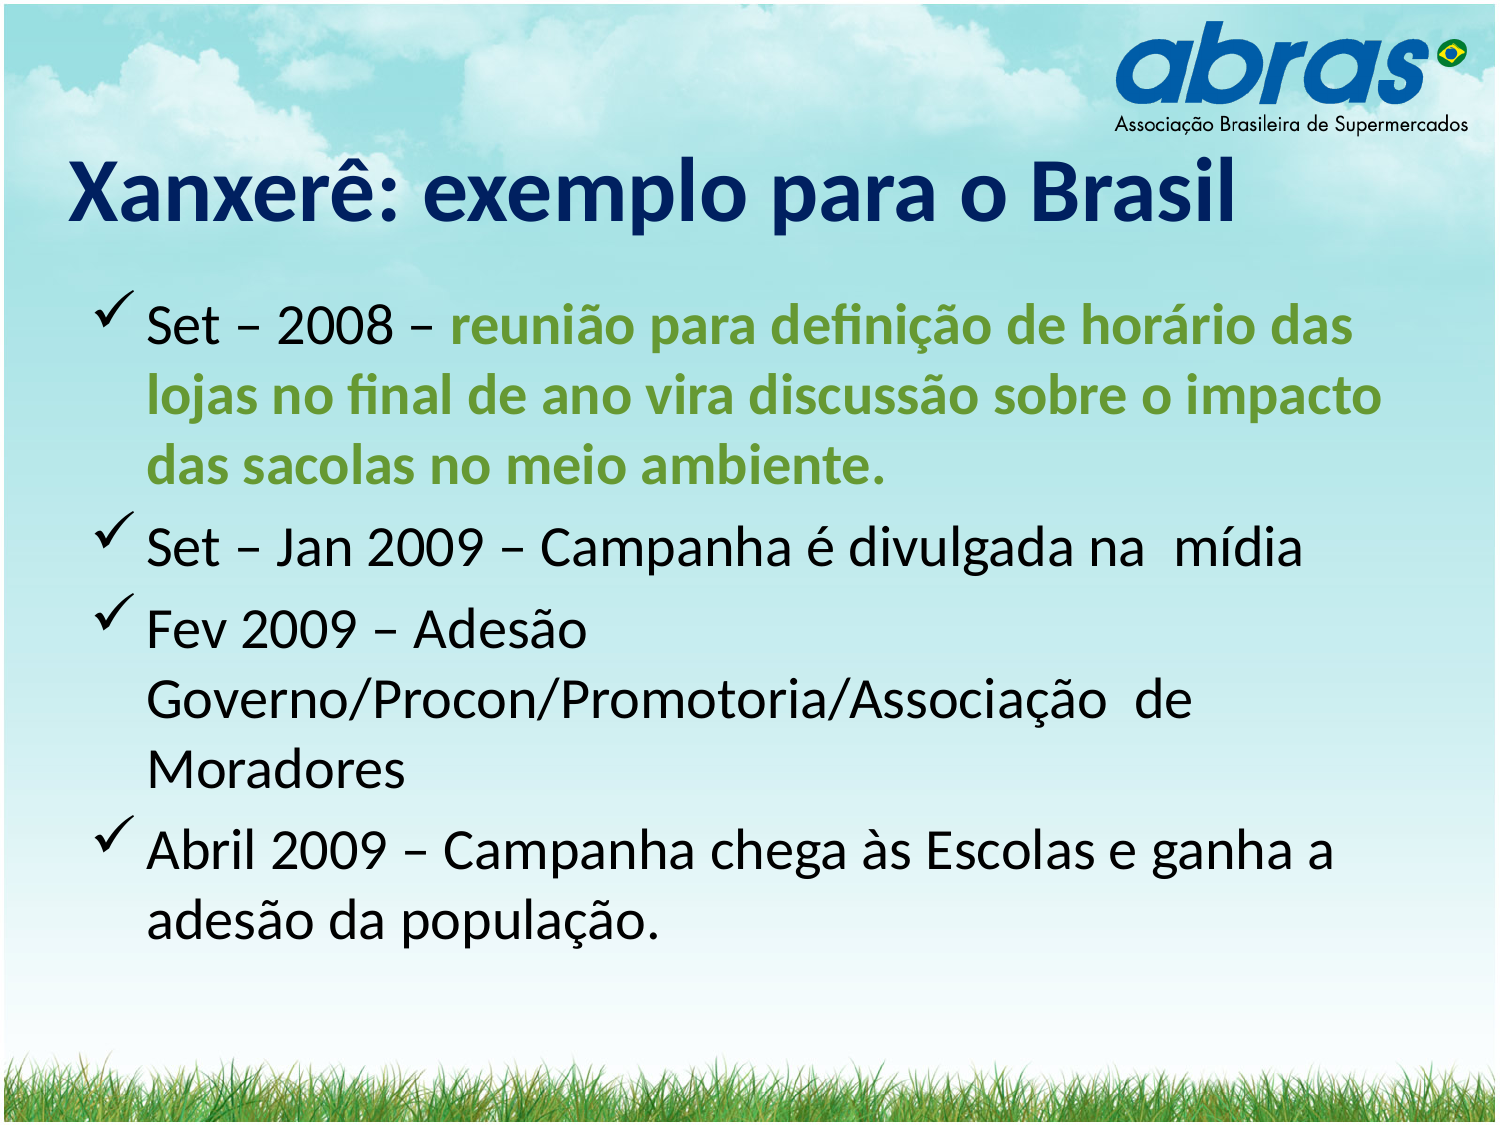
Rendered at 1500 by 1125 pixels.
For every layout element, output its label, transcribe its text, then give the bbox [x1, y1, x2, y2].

title Xanxerê: exemplo para o Brasil [52, 113, 1426, 256]
picture [0, 0, 1500, 1125]
list Set – 2008 – reunião para definição de horário das lojas no final de ano vira discussão sobre o impacto das sacolas no meio ambiente. Set – Jan 2009 – Campanha é divulgada na mídia Fev 2009 – Adesão Governo/Procon/Promotoria/Associação de Moradores Abril 2009 – Campanha chega às Escolas e ganha a adesão da população. [74, 278, 1426, 1006]
